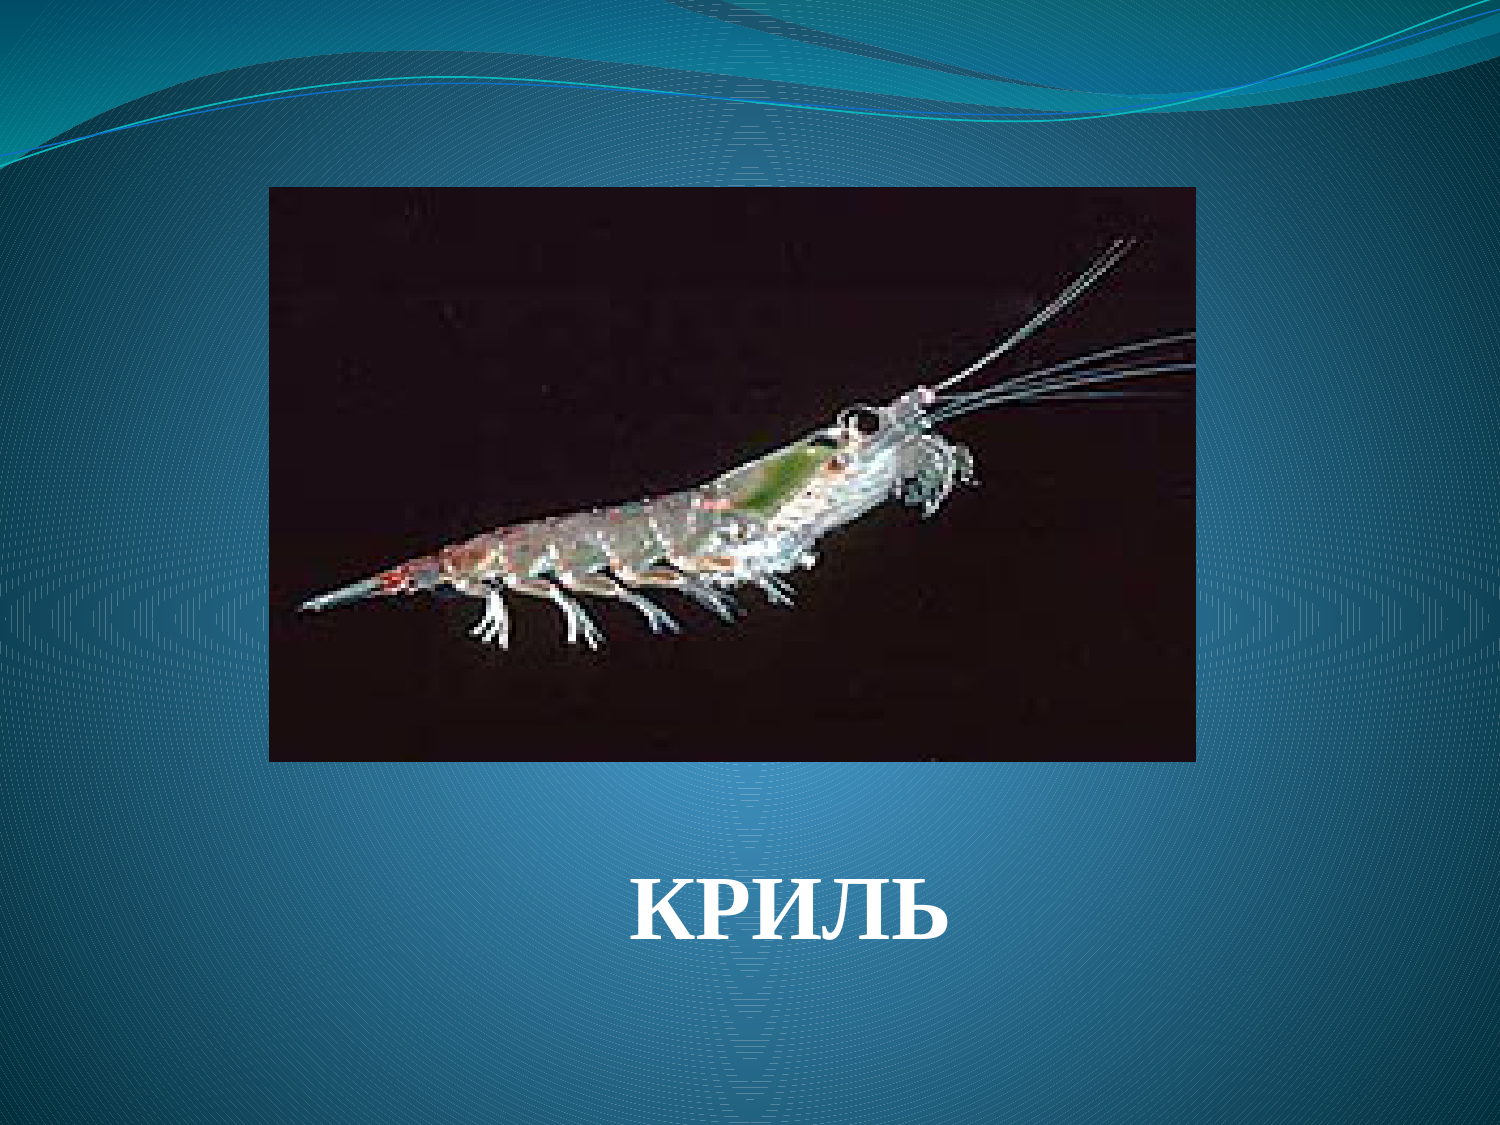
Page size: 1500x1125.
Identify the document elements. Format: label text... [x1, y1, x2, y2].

subtitle КРИЛЬ [93, 773, 1383, 1062]
picture [269, 187, 1196, 762]
